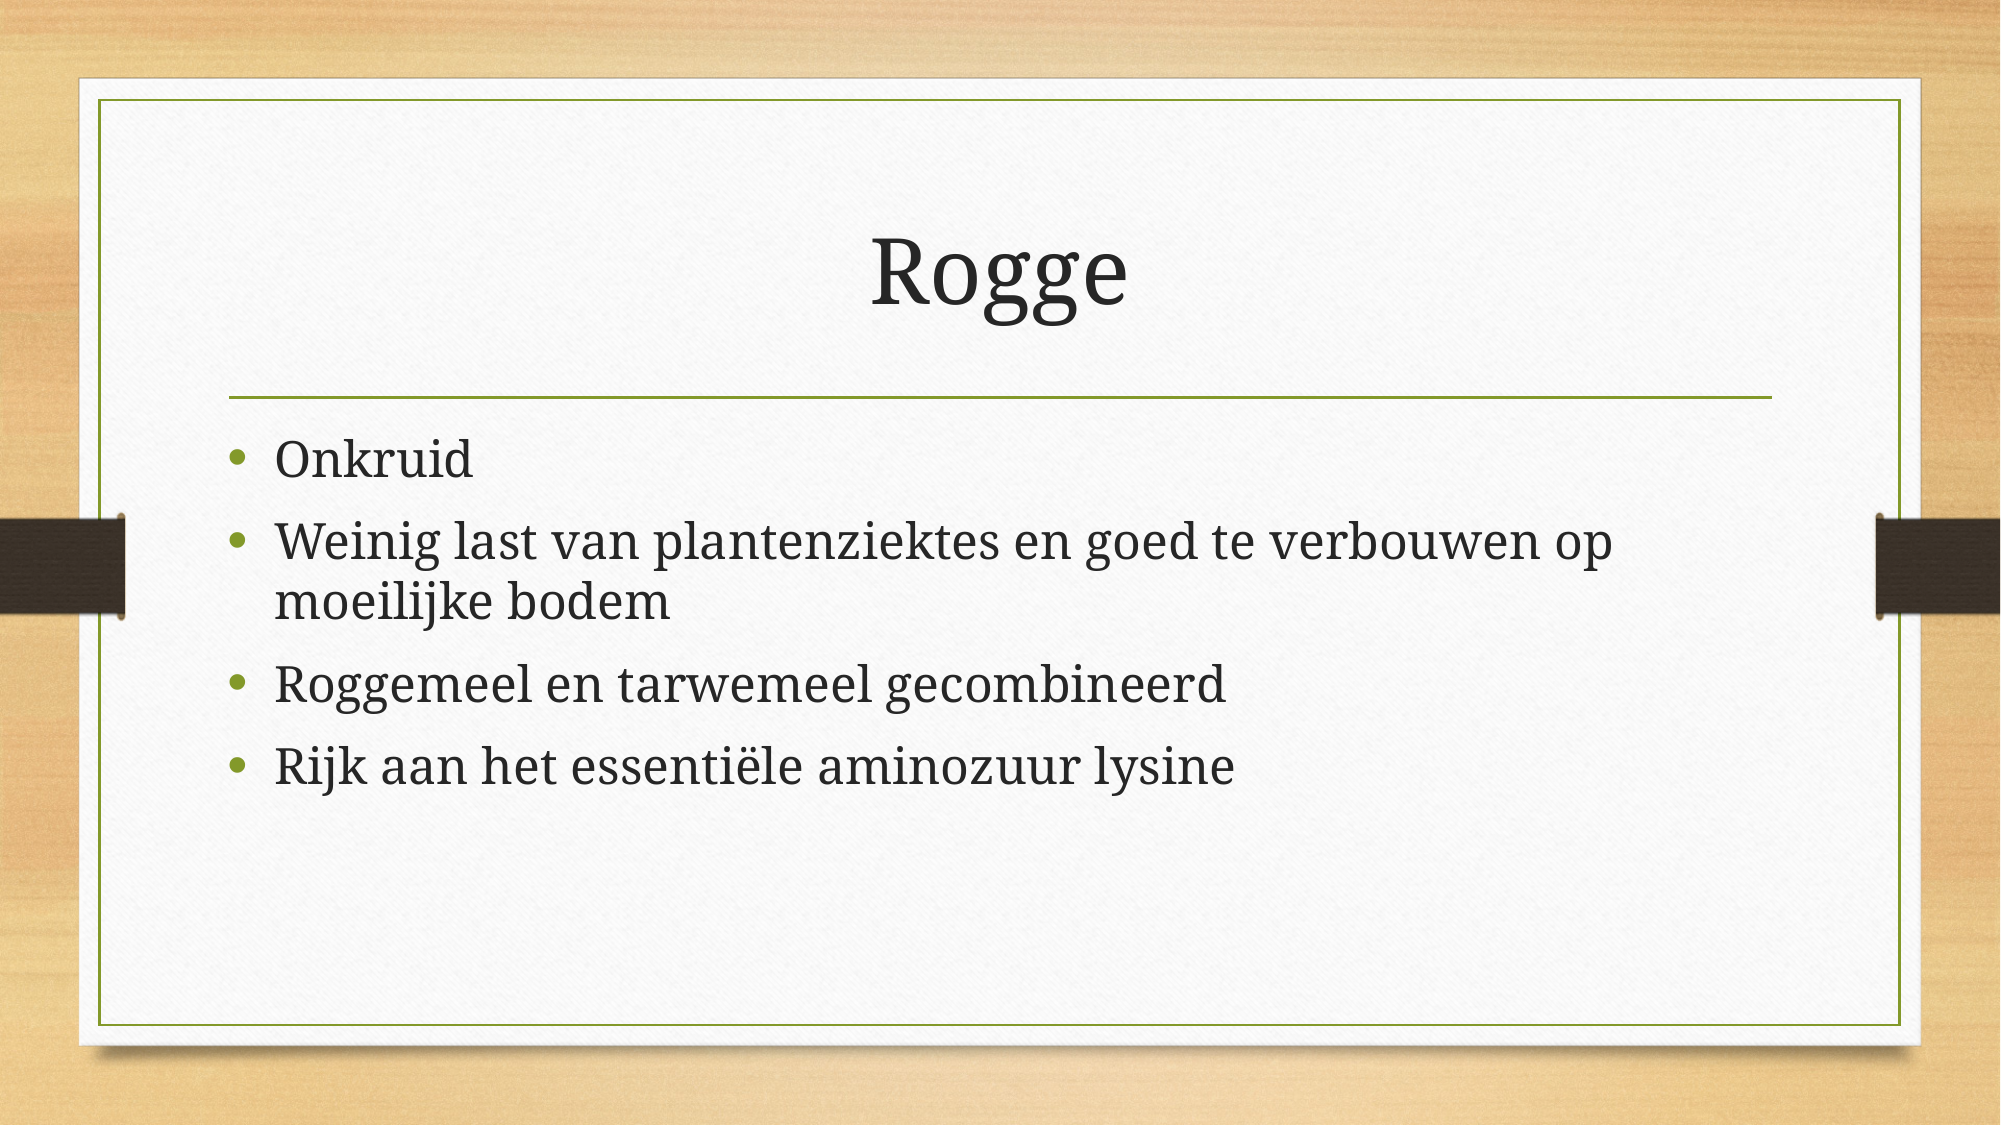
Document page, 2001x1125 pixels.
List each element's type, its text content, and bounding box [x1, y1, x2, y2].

list Onkruid Weinig last van plantenziektes en goed te verbouwen op moeilijke bodem Roggemeel en tarwemeel gecombineerd Rijk aan het essentiële aminozuur lysine [212, 419, 1788, 964]
title Rogge [212, 161, 1788, 375]
picture [0, 0, 2001, 1125]
